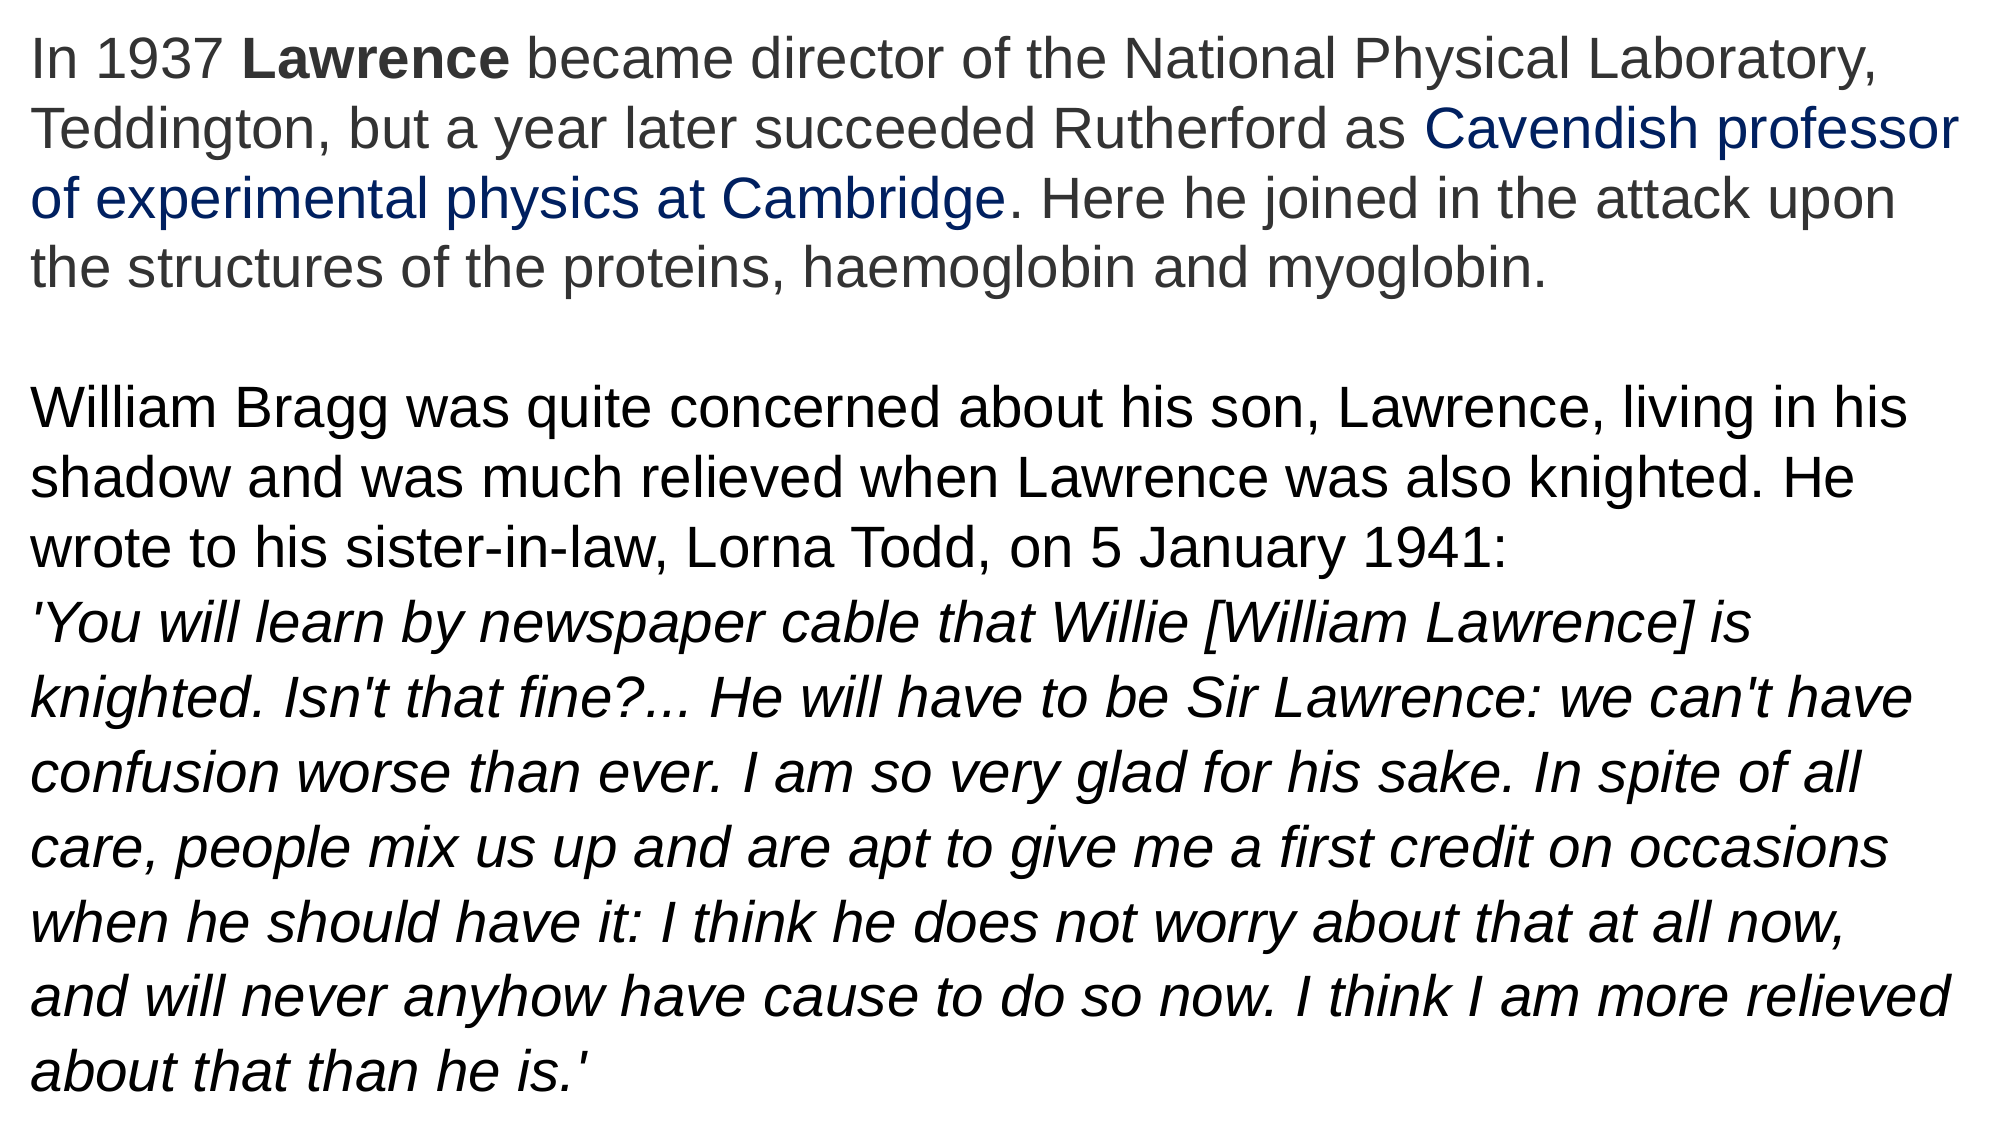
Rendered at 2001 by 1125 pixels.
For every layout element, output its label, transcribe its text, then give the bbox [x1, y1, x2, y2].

text_box In 1937 Lawrence became director of the National Physical Laboratory, Teddington, but a year later succeeded Rutherford as Cavendish professor of experimental physics at Cambridge. Here he joined in the attack upon the structures of the proteins, haemoglobin and myoglobin. William Bragg was quite concerned about his son, Lawrence, living in his shadow and was much relieved when Lawrence was also knighted. He wrote to his sister-in-law, Lorna Todd, on 5 January 1941: 'You will learn by newspaper cable that Willie [William Lawrence] is knighted. Isn't that fine?... He will have to be Sir Lawrence: we can't have confusion worse than ever. I am so very glad for his sake. In spite of all care, people mix us up and are apt to give me a first credit on occasions when he should have it: I think he does not worry about that at all now, and will never anyhow have cause to do so now. I think I am more relieved about that than he is.' [15, 12, 1976, 1125]
